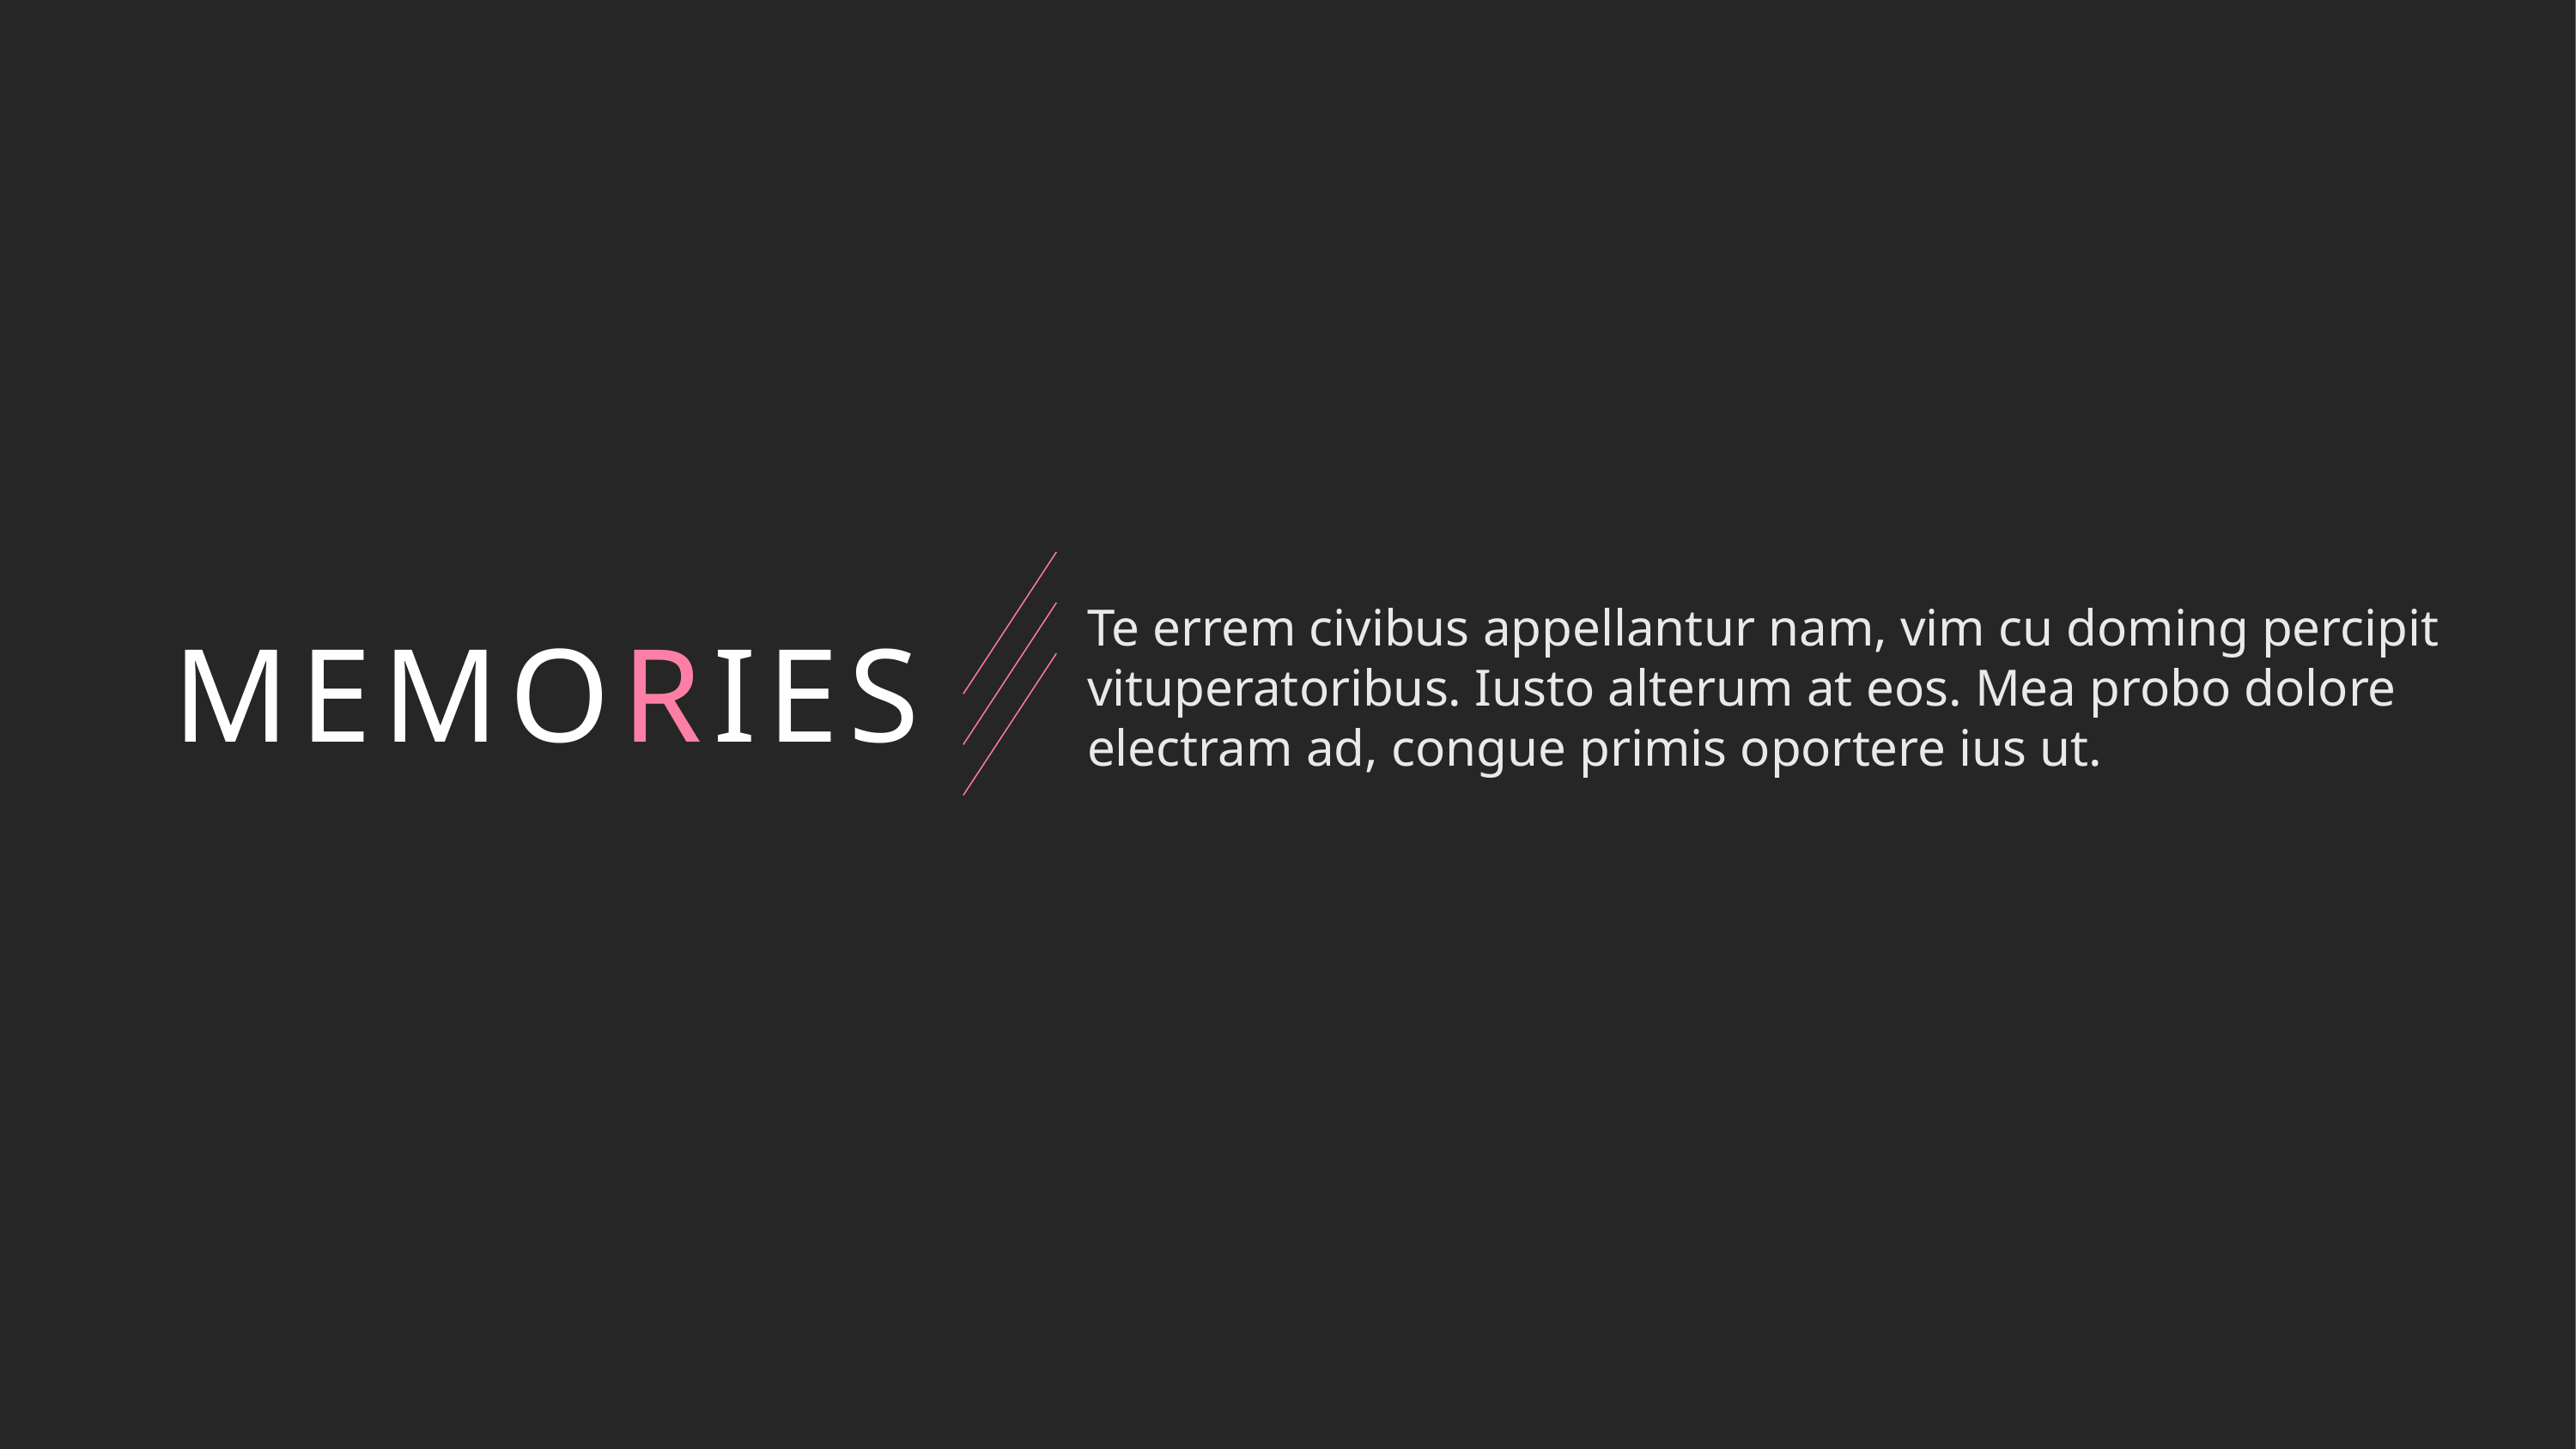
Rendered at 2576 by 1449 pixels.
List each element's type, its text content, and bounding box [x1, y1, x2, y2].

list Te errem civibus appellantur nam, vim cu doming percipit vituperatoribus. Iusto alterum at eos. Mea probo dolore electram ad, congue primis oportere ius ut. [1064, 561, 2525, 811]
title MEMORIES [111, 602, 944, 793]
